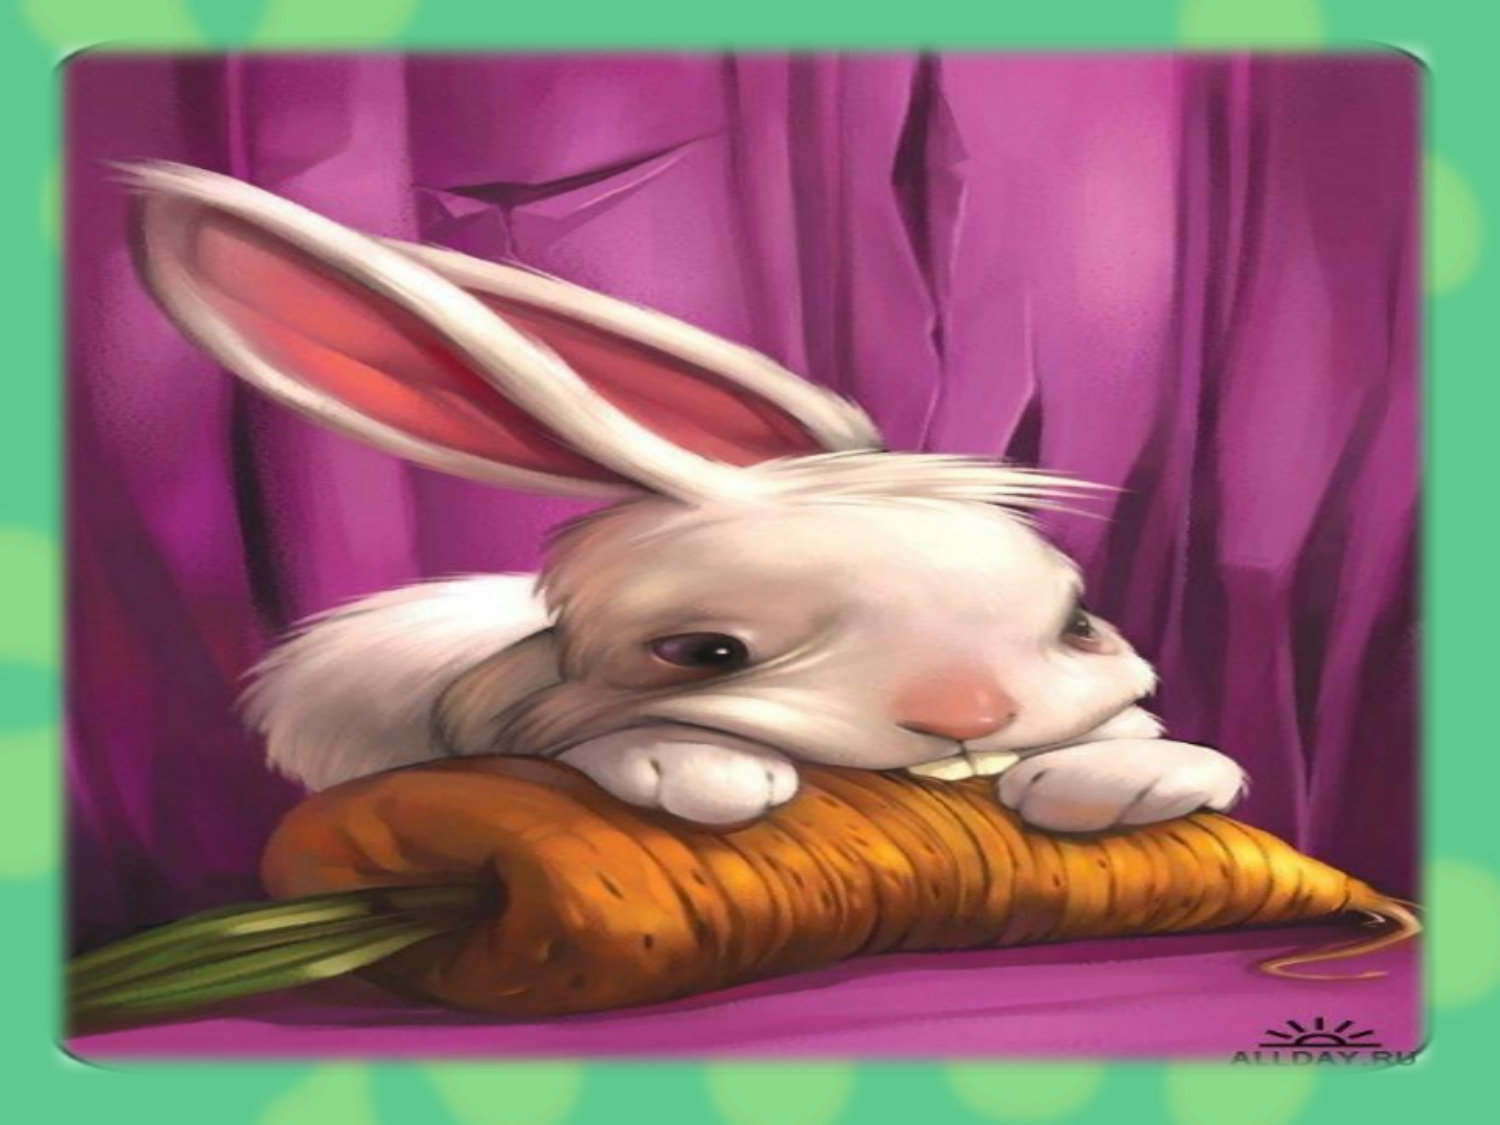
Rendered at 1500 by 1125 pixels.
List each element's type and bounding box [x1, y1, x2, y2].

picture [46, 34, 1442, 1079]
